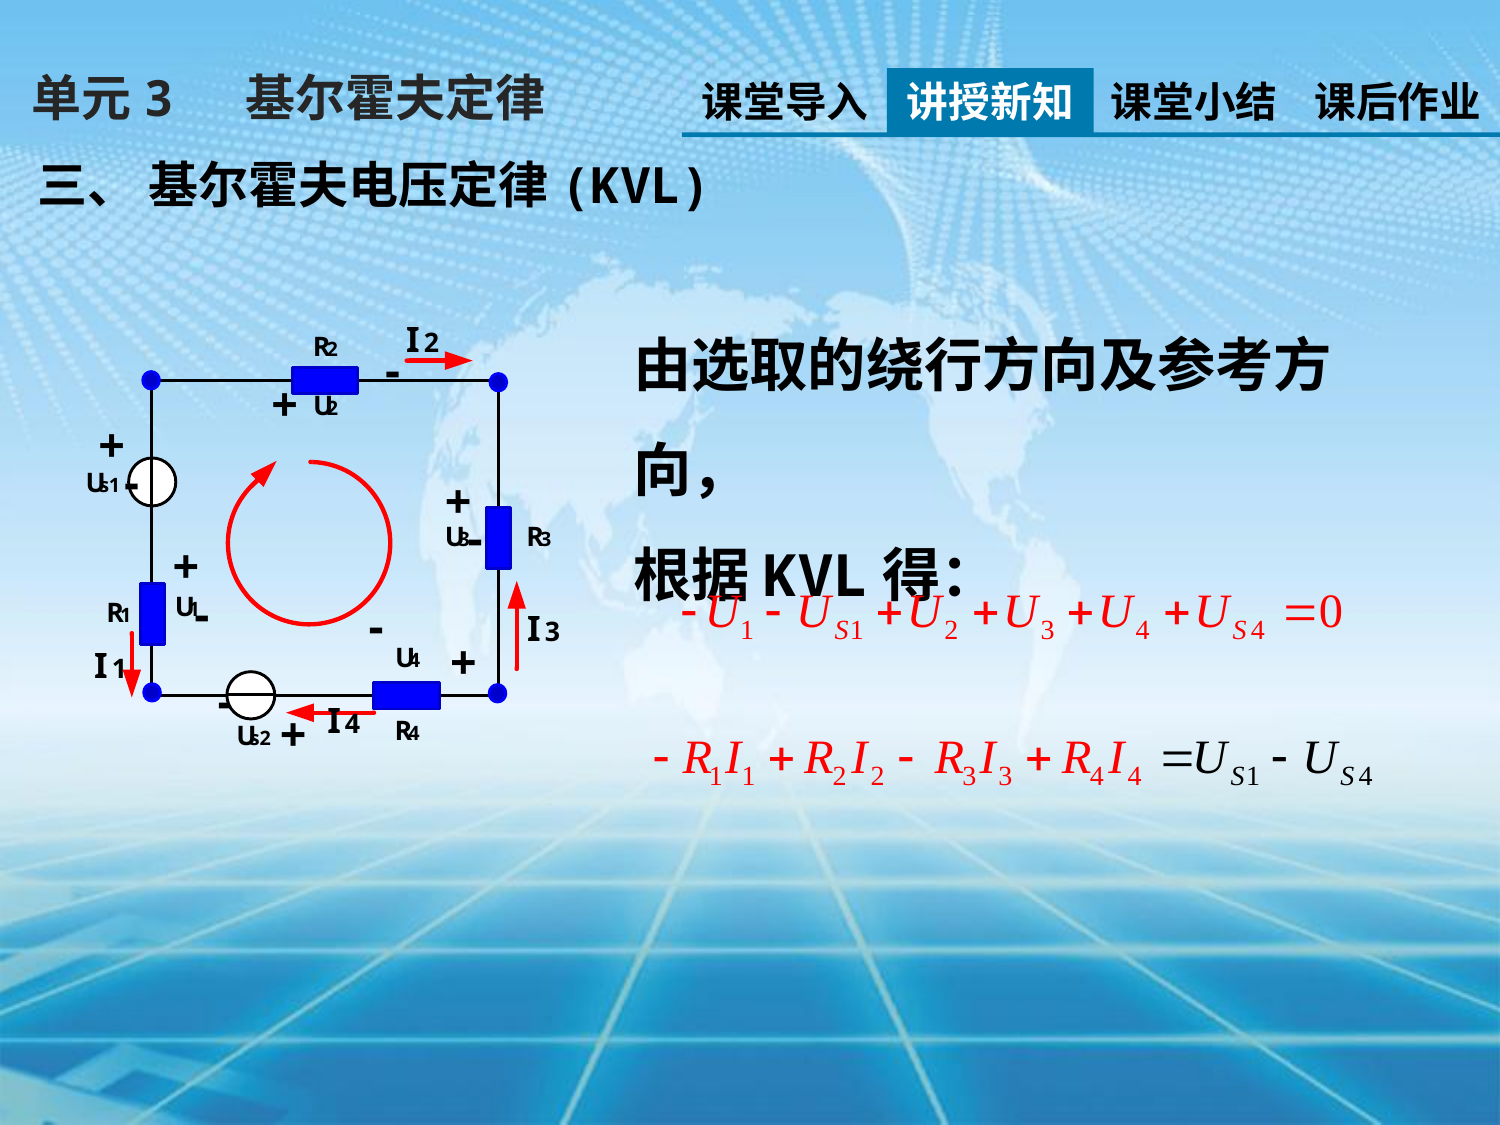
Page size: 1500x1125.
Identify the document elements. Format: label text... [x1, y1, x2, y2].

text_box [671, 579, 1355, 652]
text_box 由选取的绕行方向及参考方向， 根据KVL得： [618, 285, 1415, 616]
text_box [643, 725, 1385, 798]
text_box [16, 59, 1500, 135]
text_box 三、 基尔霍夫电压定律(KVL) [20, 177, 728, 276]
picture [0, 0, 1500, 1125]
